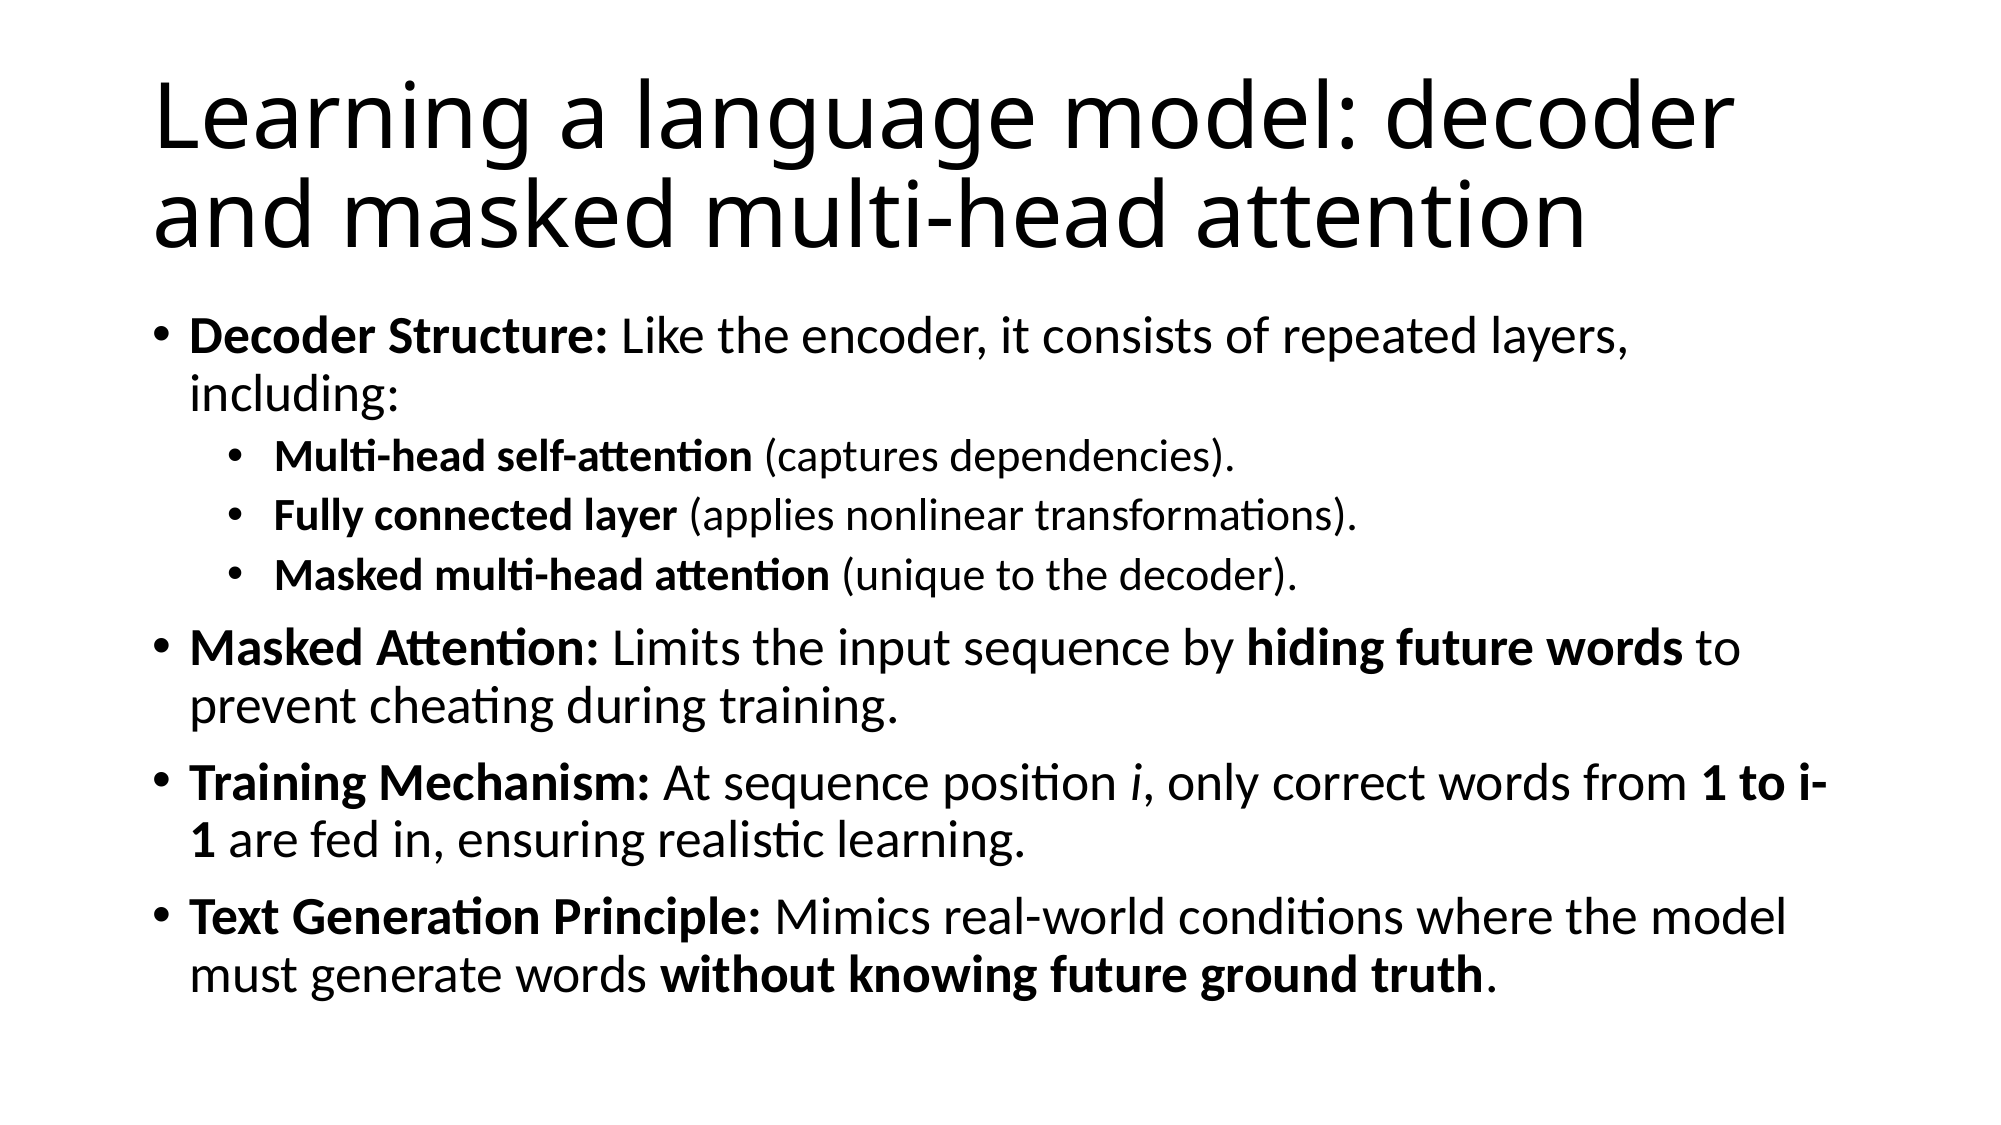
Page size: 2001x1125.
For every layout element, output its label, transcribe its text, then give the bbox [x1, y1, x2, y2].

list Decoder Structure: Like the encoder, it consists of repeated layers, including: Multi-head self-attention (captures dependencies). Fully connected layer (applies nonlinear transformations). Masked multi-head attention (unique to the decoder). Masked Attention: Limits the input sequence by hiding future words to prevent cheating during training. Training Mechanism: At sequence position i, only correct words from 1 to i-1 are fed in, ensuring realistic learning. Text Generation Principle: Mimics real-world conditions where the model must generate words without knowing future ground truth. [137, 299, 1863, 1014]
title Learning a language model: decoder and masked multi-head attention [137, 59, 1863, 278]
